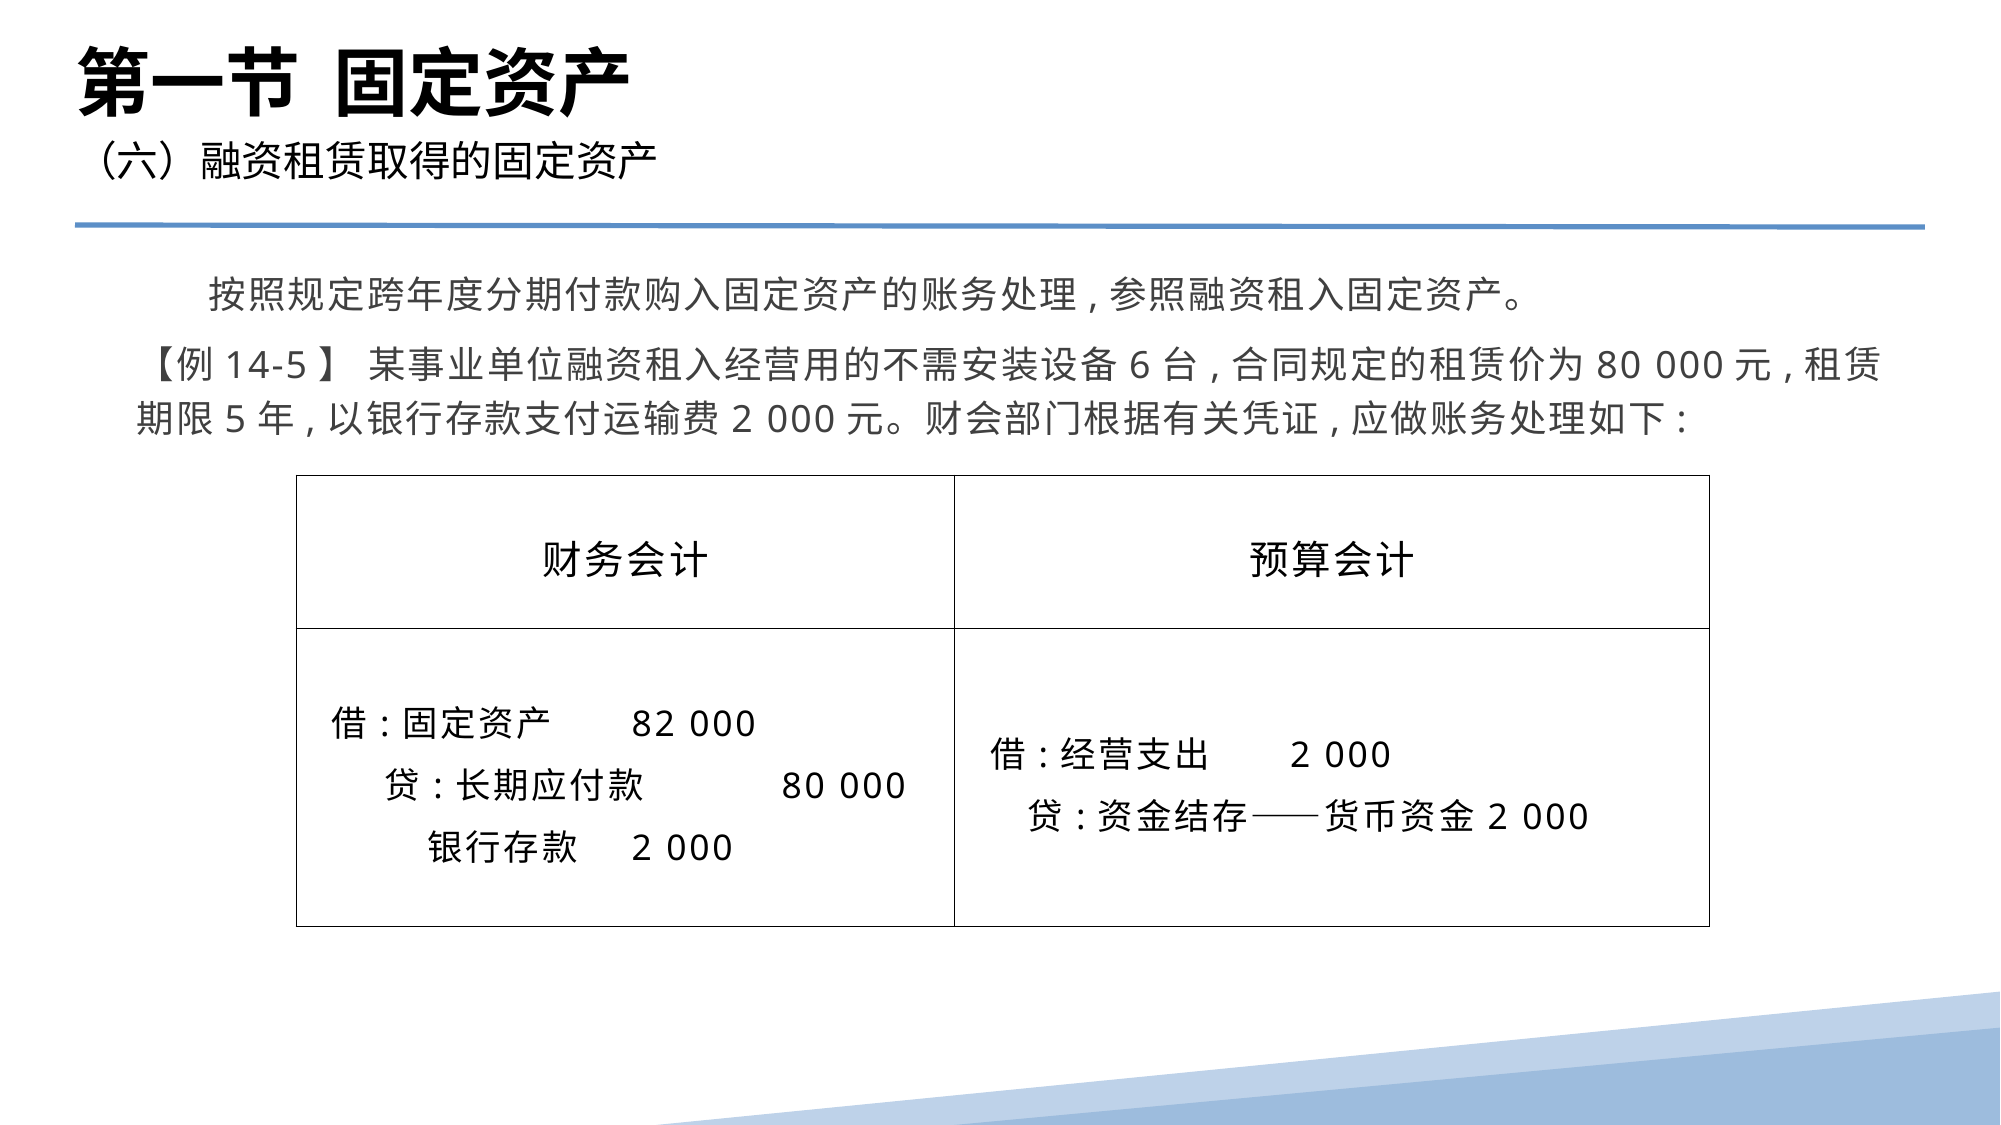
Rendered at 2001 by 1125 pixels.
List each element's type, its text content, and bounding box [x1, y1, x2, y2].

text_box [656, 991, 2000, 1125]
text_box 第一节 固定资产 [75, 24, 1925, 124]
table_header 预算会计 [955, 476, 1709, 628]
table_cell 借:经营支出 2 000 贷:资金结存——货币资金2 000 [955, 629, 1709, 926]
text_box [74, 224, 1925, 228]
table_header 财务会计 [297, 476, 954, 628]
text_box （六）融资租赁取得的固定资产 [75, 124, 1925, 200]
text_box 按照规定跨年度分期付款购入固定资产的账务处理,参照融资租入固定资产。 【例14-5】 某事业单位融资租入经营用的不需安装设备6台,合同规定的租赁价为80 000元,租赁期限5年,以银行存款支付运输费2 000元。财会部门根据有关凭证,应做账务处理如下: [126, 228, 1925, 475]
table_cell 借:固定资产 82 000 贷:长期应付款 80 000 银行存款 2 000 [297, 629, 954, 926]
